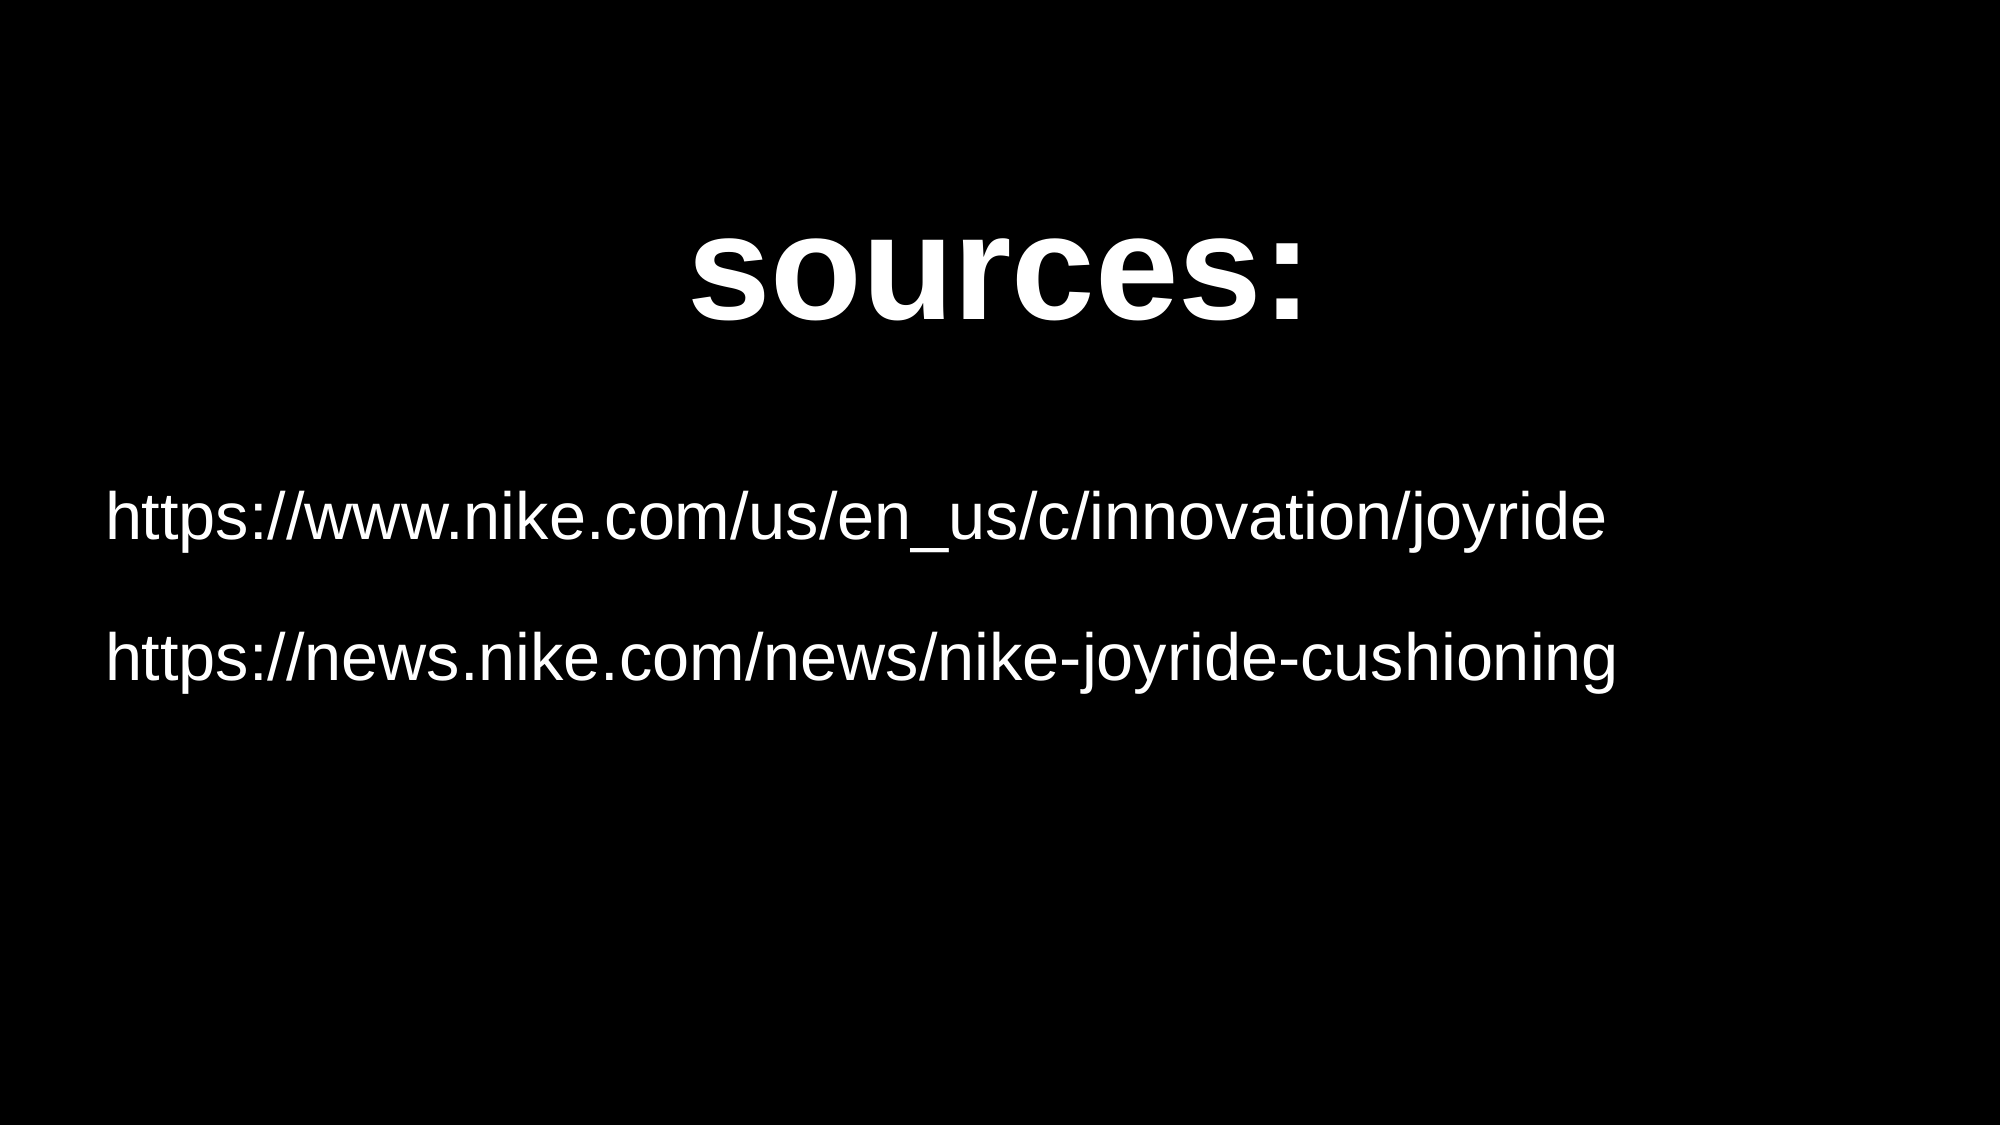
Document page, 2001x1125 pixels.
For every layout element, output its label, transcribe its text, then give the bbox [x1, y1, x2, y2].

text_box https://www.nike.com/us/en_us/c/innovation/joyride https://news.nike.com/news/nike-joyride-cushioning [90, 474, 1910, 747]
subtitle sources: [253, 182, 1747, 455]
